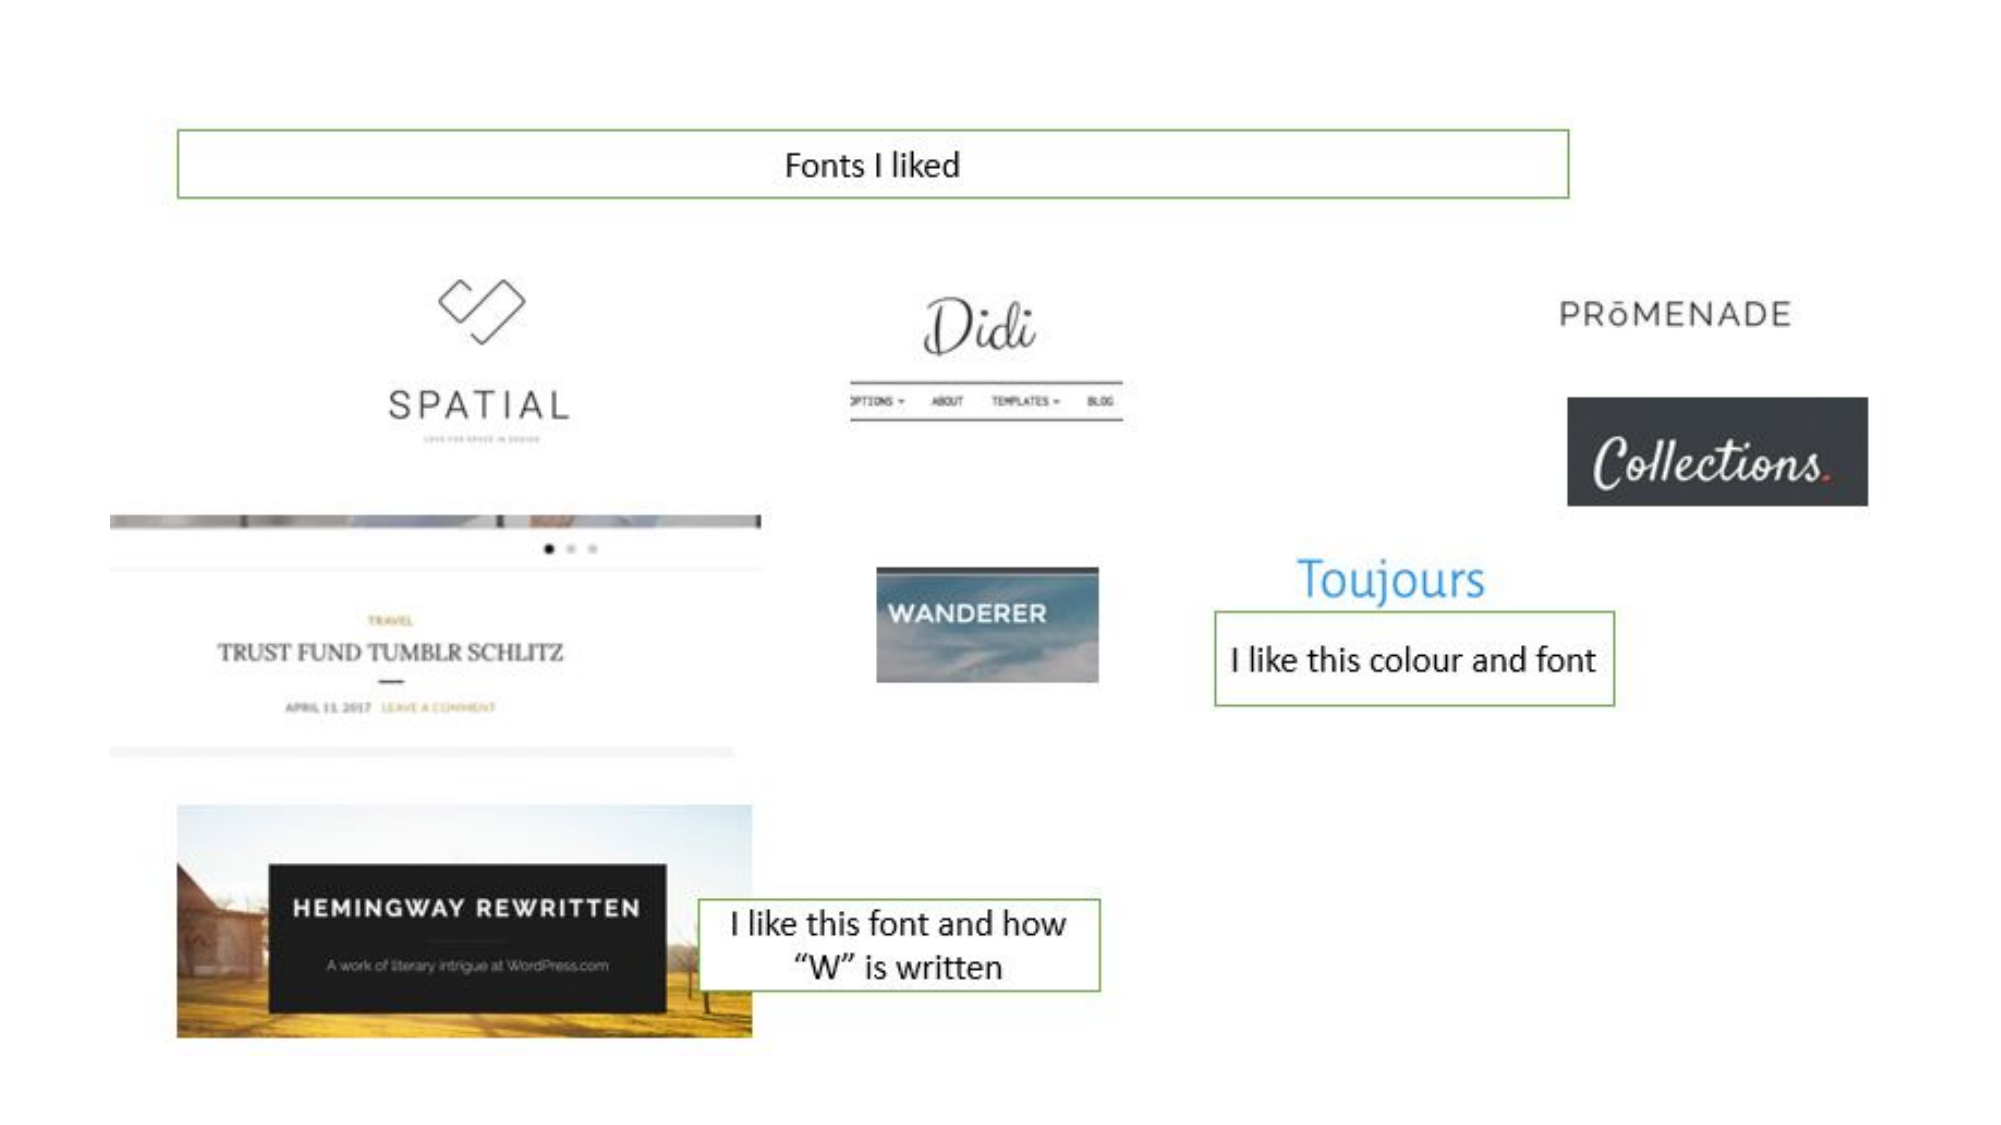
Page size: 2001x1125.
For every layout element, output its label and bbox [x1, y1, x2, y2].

picture [110, 84, 1908, 1056]
